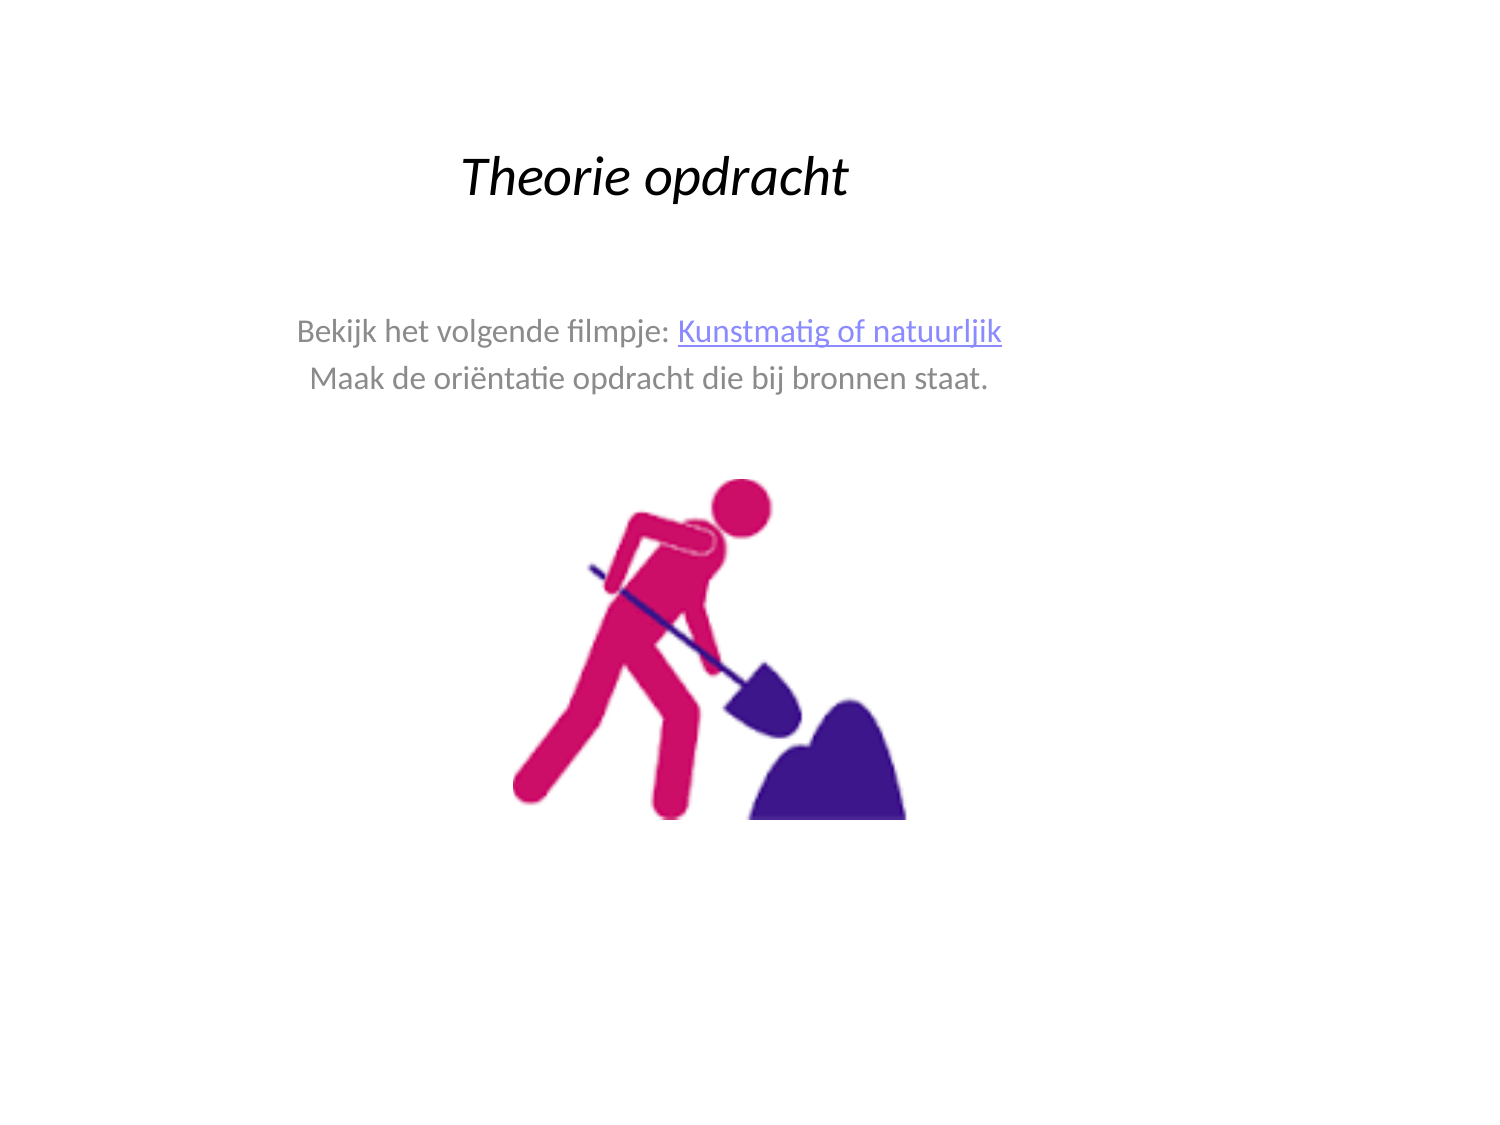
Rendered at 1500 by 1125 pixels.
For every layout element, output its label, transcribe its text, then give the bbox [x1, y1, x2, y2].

picture [513, 479, 953, 821]
title Theorie opdracht [112, 101, 1199, 244]
subtitle Bekijk het volgende filmpje: Kunstmatig of natuurljik Maak de oriëntatie opdracht die bij bronnen staat. [64, 255, 1235, 882]
